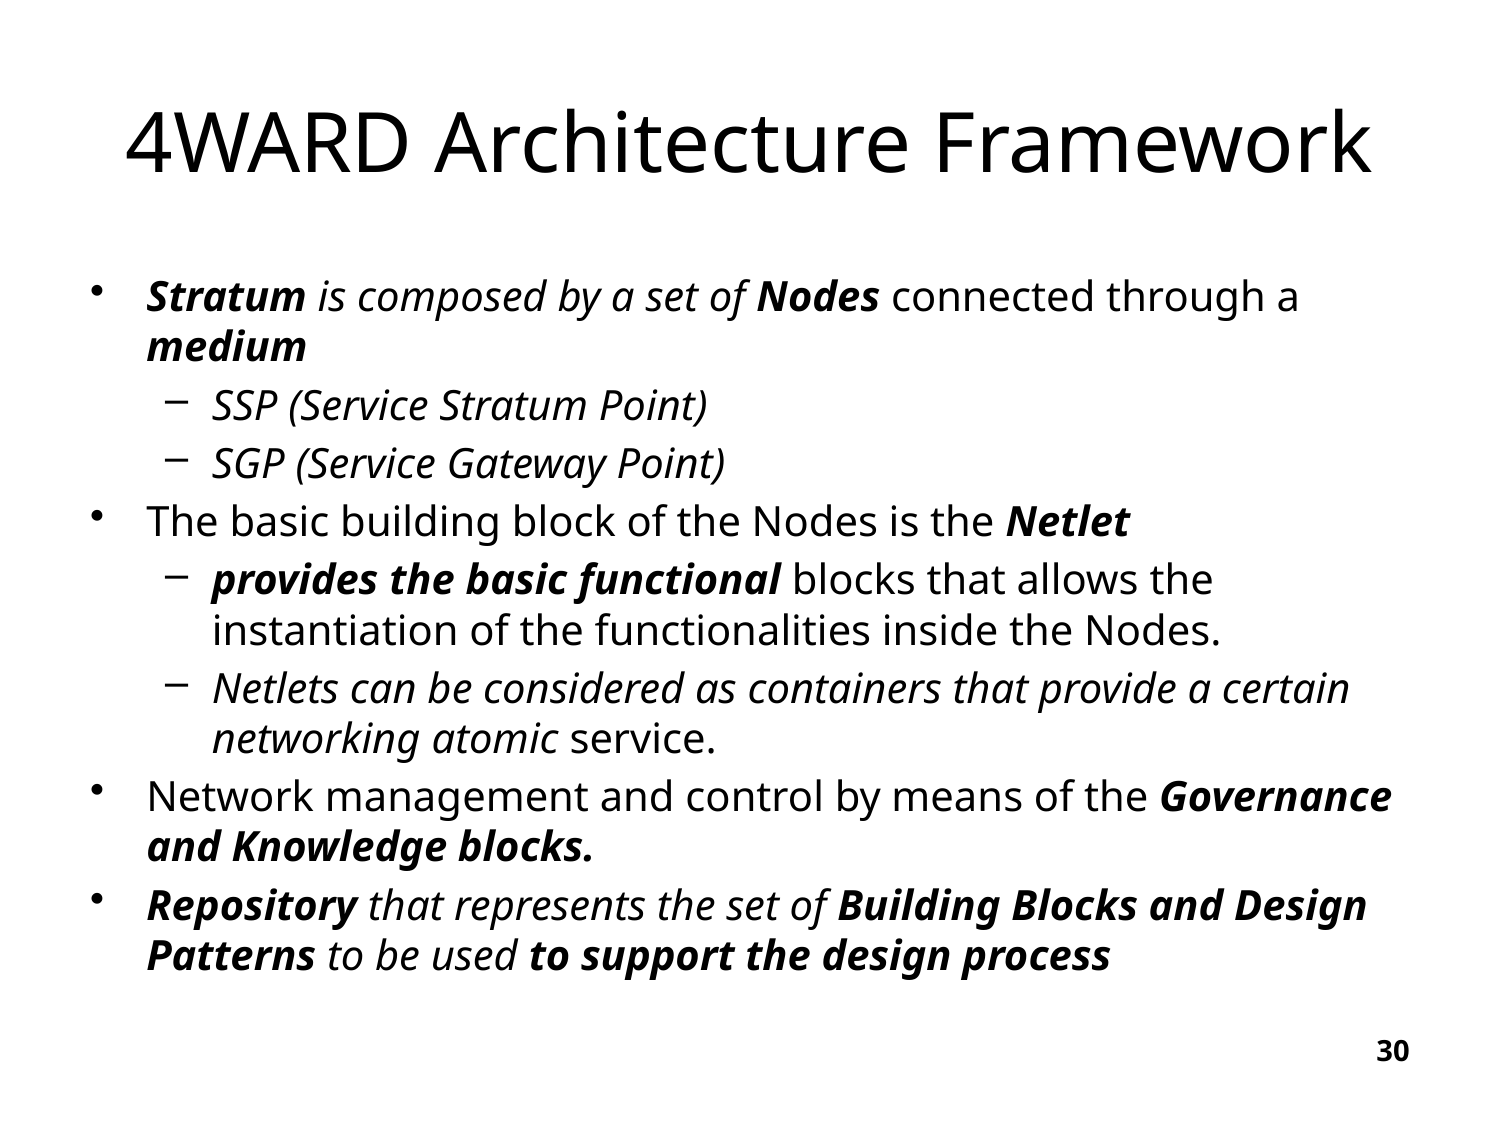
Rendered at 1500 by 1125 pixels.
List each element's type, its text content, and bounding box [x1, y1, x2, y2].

list Stratum is composed by a set of Nodes connected through a medium SSP (Service Stratum Point) SGP (Service Gateway Point) The basic building block of the Nodes is the Netlet provides the basic functional blocks that allows the instantiation of the functionalities inside the Nodes. Netlets can be considered as containers that provide a certain networking atomic service. Network management and control by means of the Governance and Knowledge blocks. Repository that represents the set of Building Blocks and Design Patterns to be used to support the design process [74, 262, 1426, 1006]
title 4WARD Architecture Framework [74, 44, 1426, 233]
slide_number 30 [1074, 1024, 1426, 1103]
